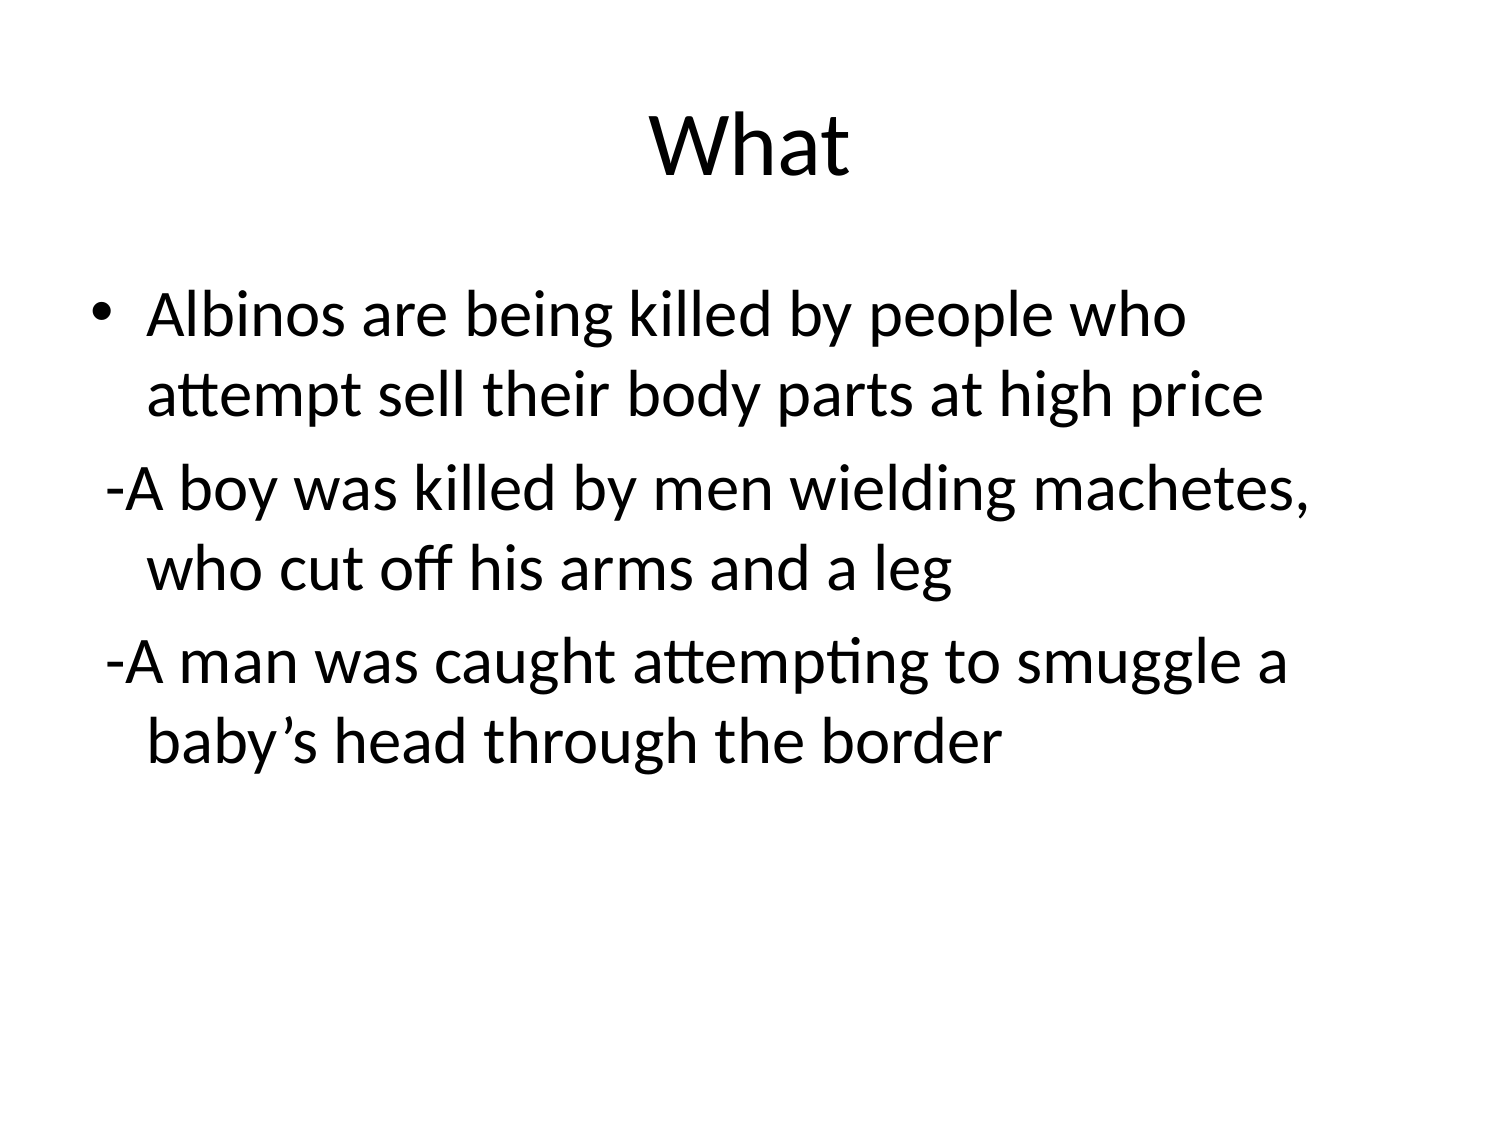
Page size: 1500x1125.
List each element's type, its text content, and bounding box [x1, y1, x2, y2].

list Albinos are being killed by people who attempt sell their body parts at high price -A boy was killed by men wielding machetes, who cut off his arms and a leg -A man was caught attempting to smuggle a baby’s head through the border [75, 262, 1425, 1005]
title What [75, 45, 1425, 233]
